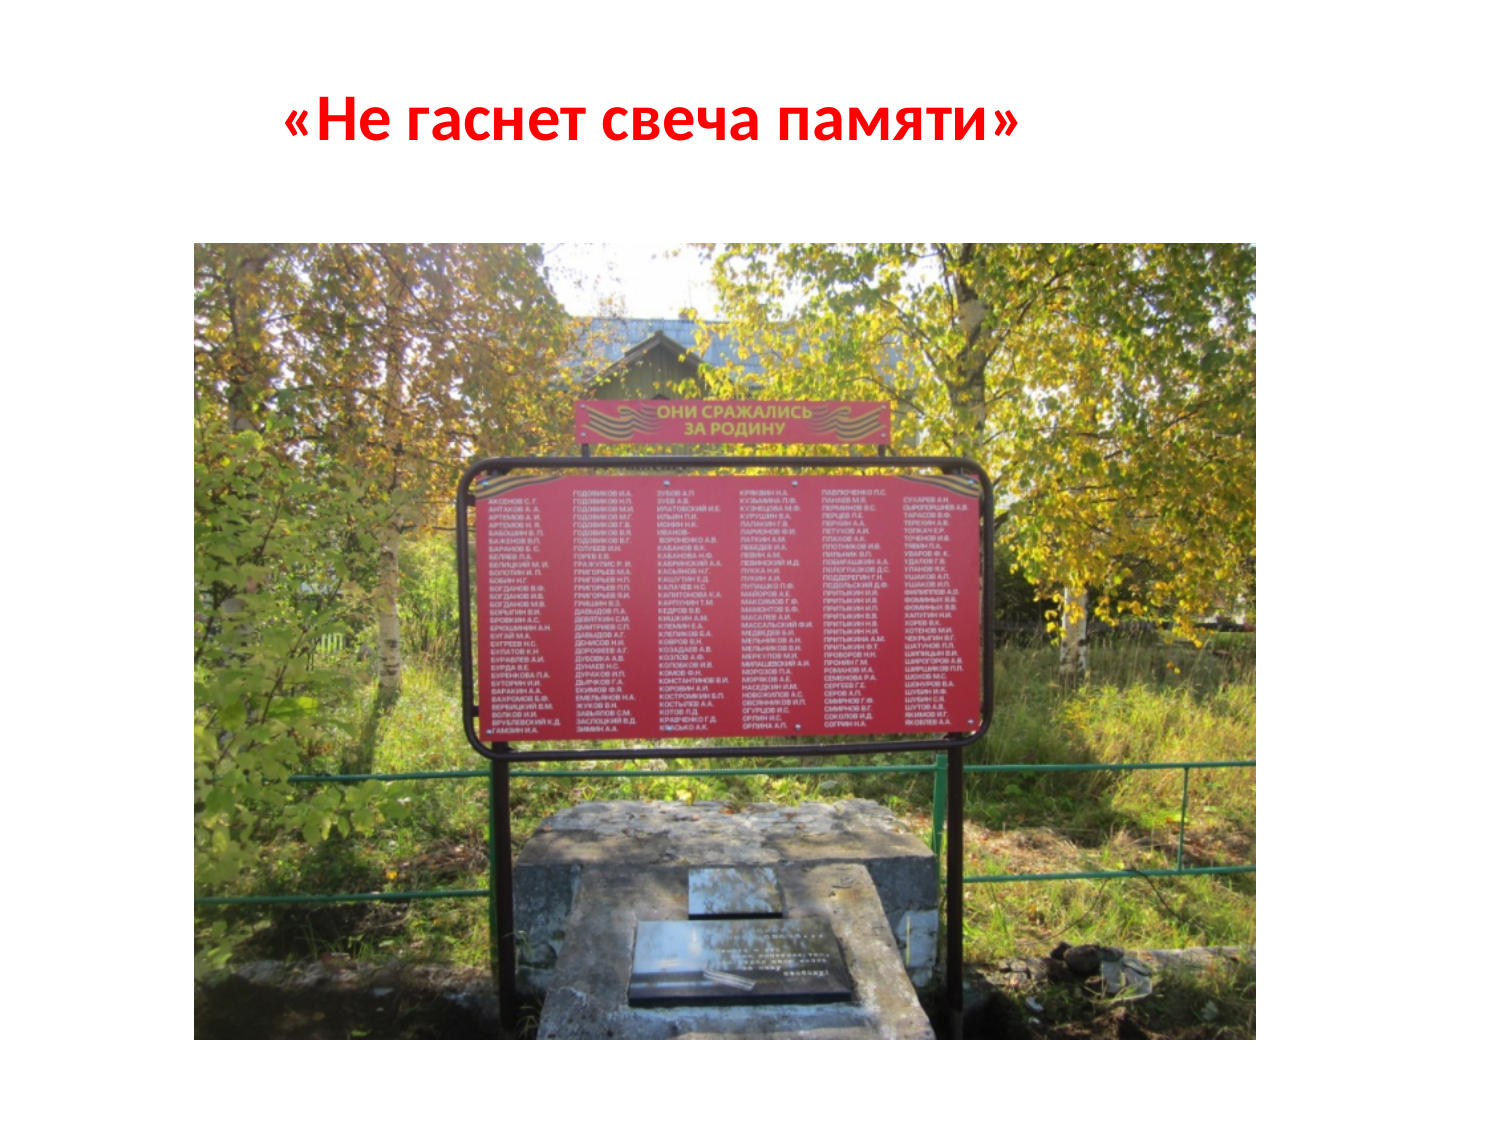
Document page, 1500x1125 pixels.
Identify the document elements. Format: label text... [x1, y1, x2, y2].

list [194, 243, 1256, 1040]
text_box «Не гаснет свеча памяти» [265, 66, 1424, 161]
